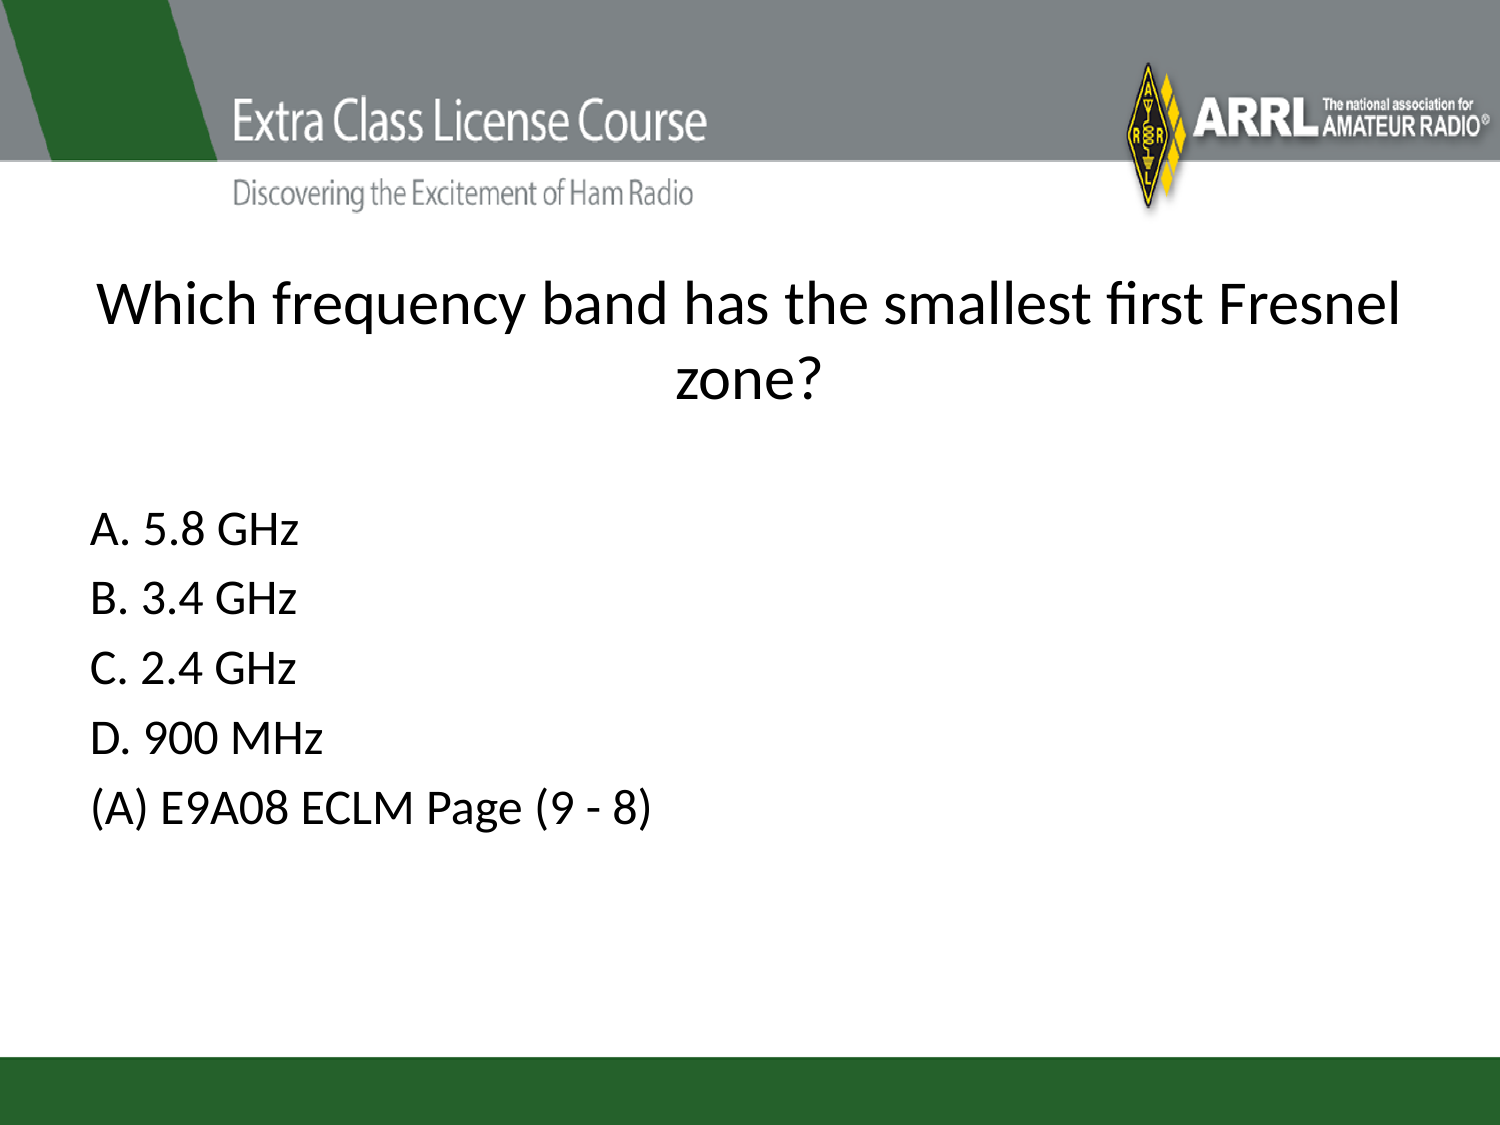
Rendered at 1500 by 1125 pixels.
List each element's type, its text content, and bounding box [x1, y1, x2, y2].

title Which frequency band has the smallest first Fresnel zone? [75, 254, 1425, 435]
list A. 5.8 GHz B. 3.4 GHz C. 2.4 GHz D. 900 MHz (A) E9A08 ECLM Page (9 - 8) [75, 487, 1425, 1005]
picture [0, 0, 1500, 1125]
